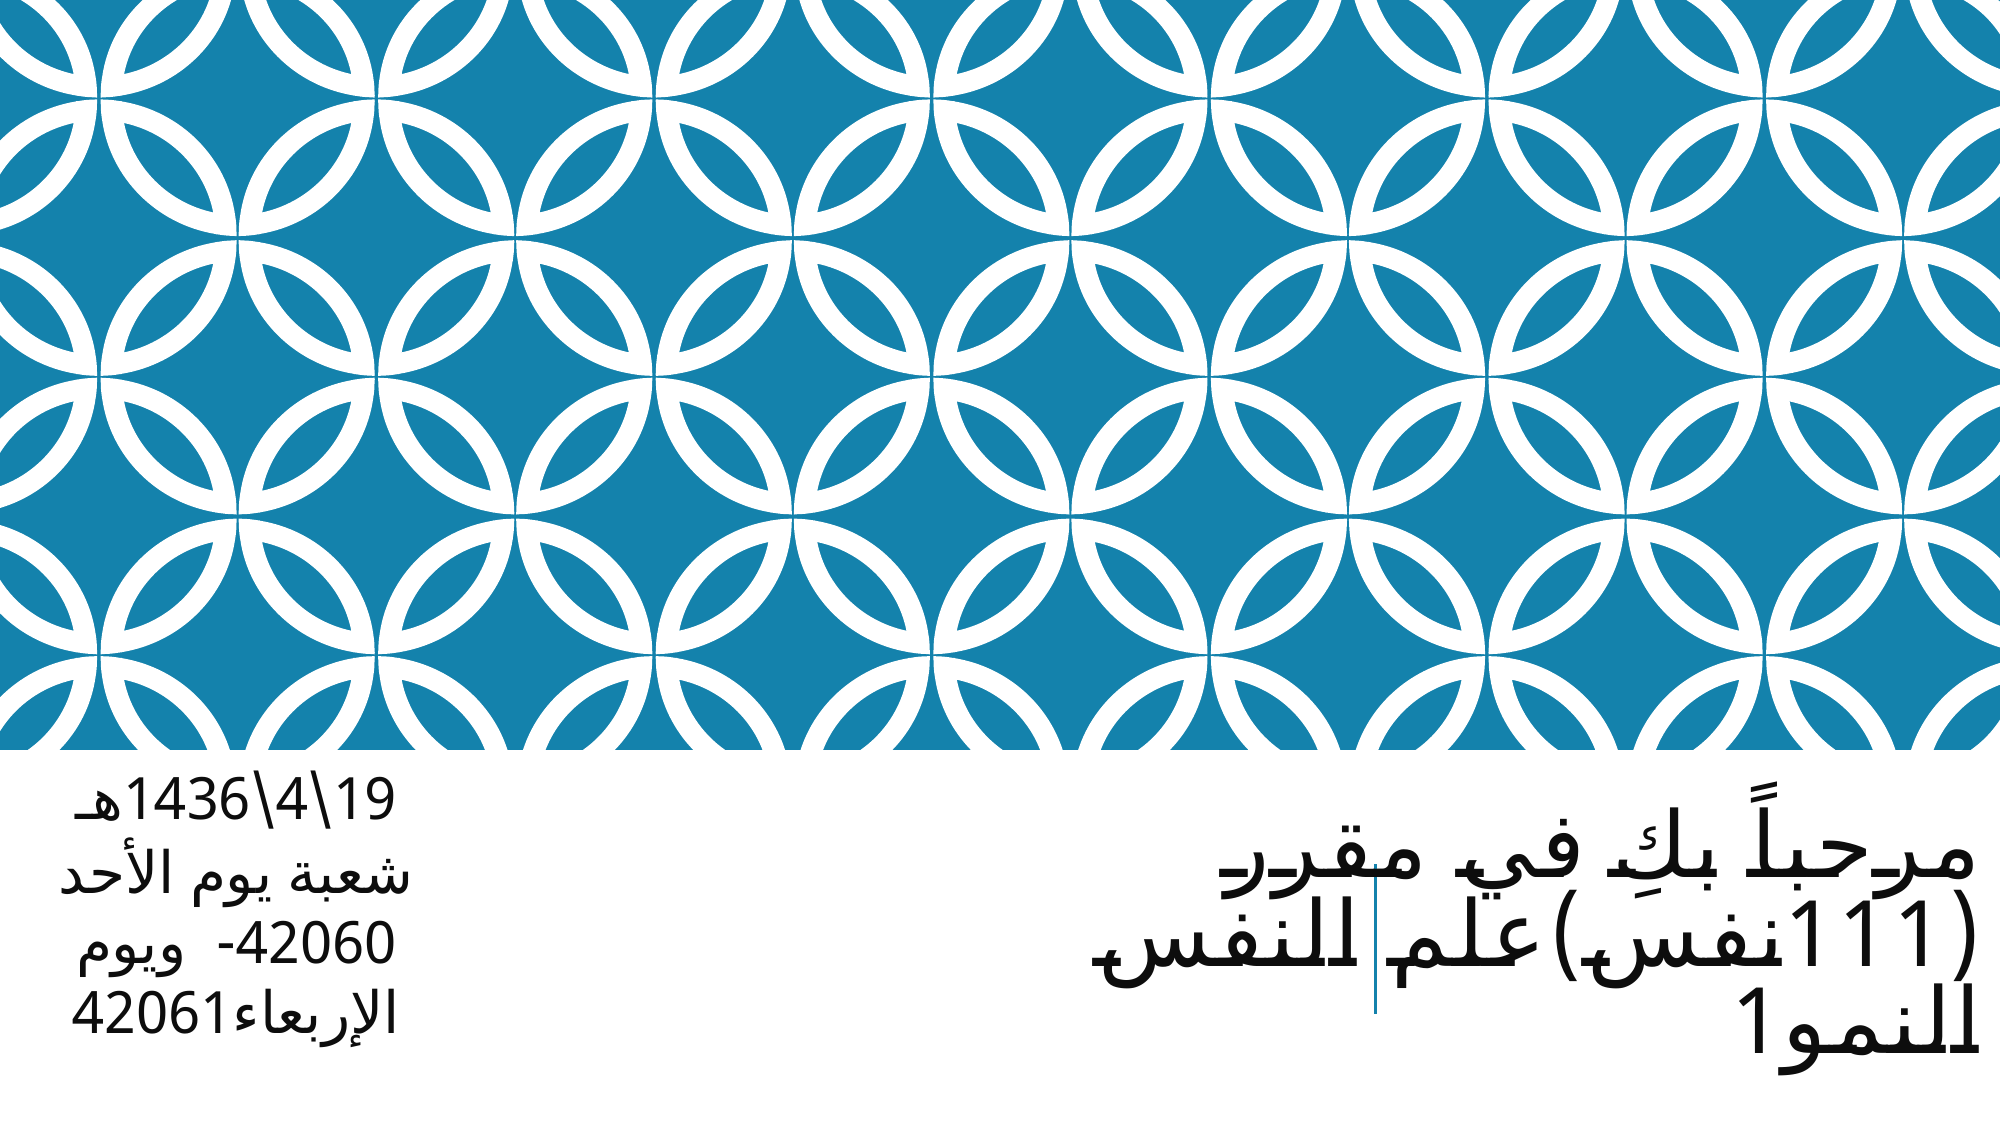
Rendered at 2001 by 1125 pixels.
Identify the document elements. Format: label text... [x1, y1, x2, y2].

subtitle 19\4\1436هـ شعبة يوم الأحد 42060- ويوم الإربعاء42061 [0, 754, 473, 1125]
title مرحباً بكِ في مقرر (111نفس)علم النفس النمو1 [887, 754, 2000, 1125]
